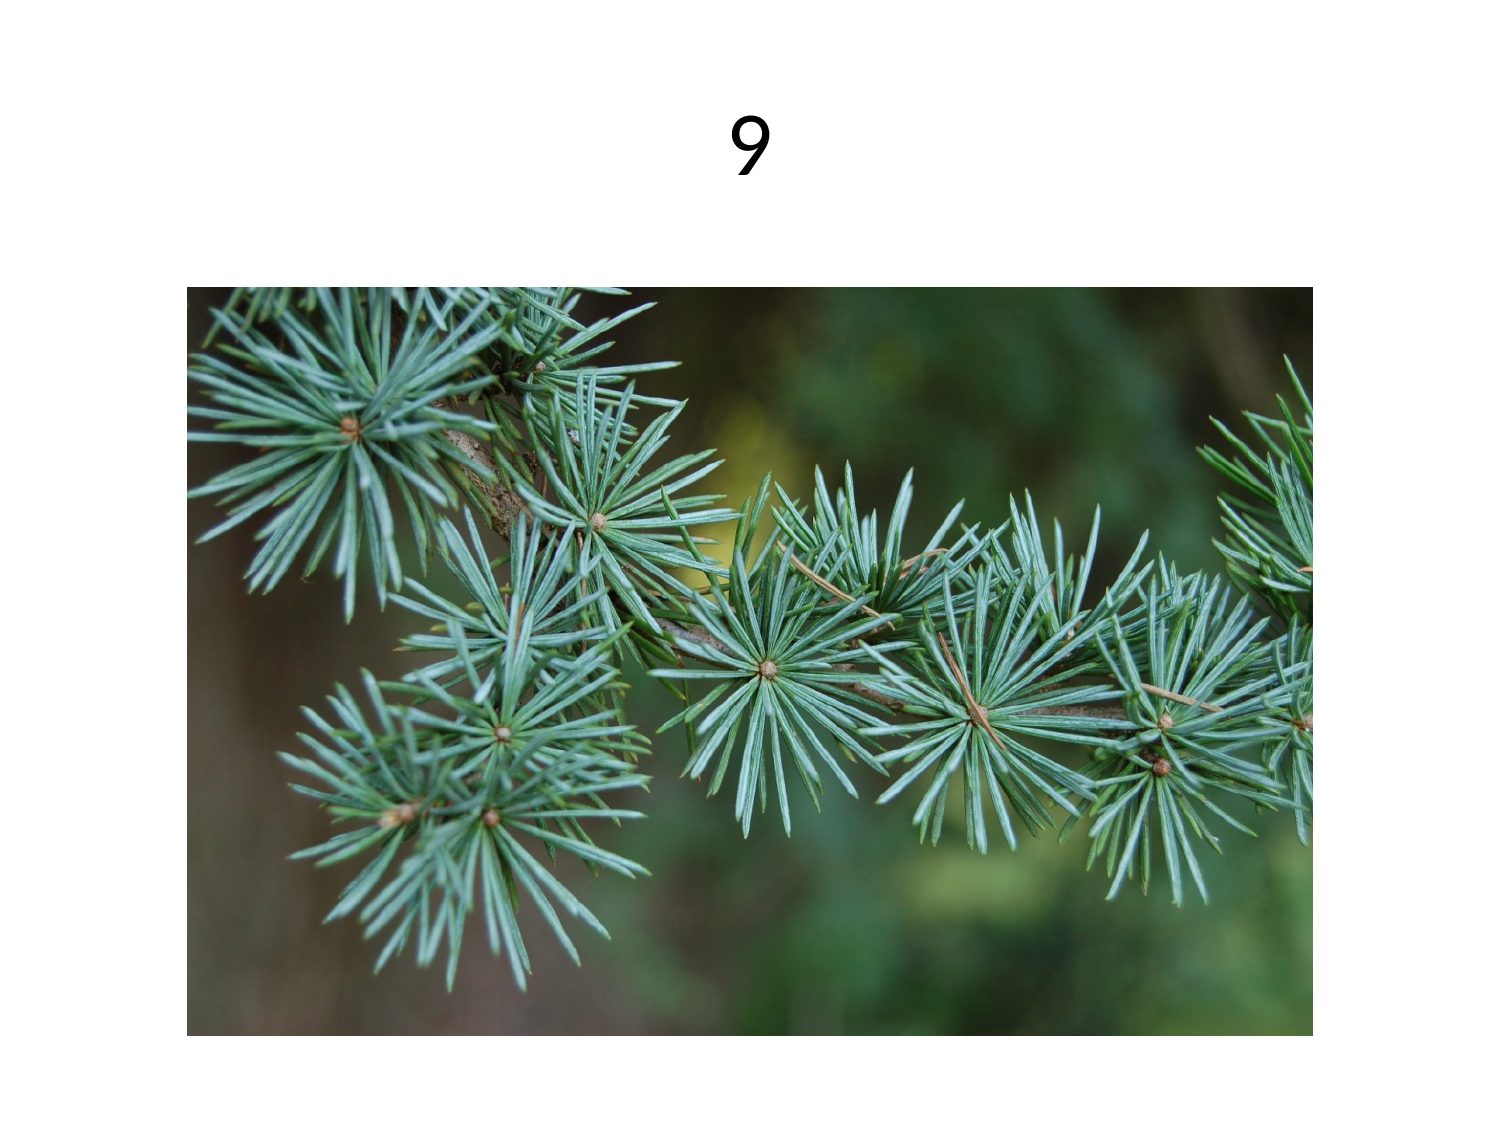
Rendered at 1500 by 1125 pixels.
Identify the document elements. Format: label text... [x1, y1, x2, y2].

title 9 [75, 45, 1425, 233]
picture [187, 287, 1313, 1036]
